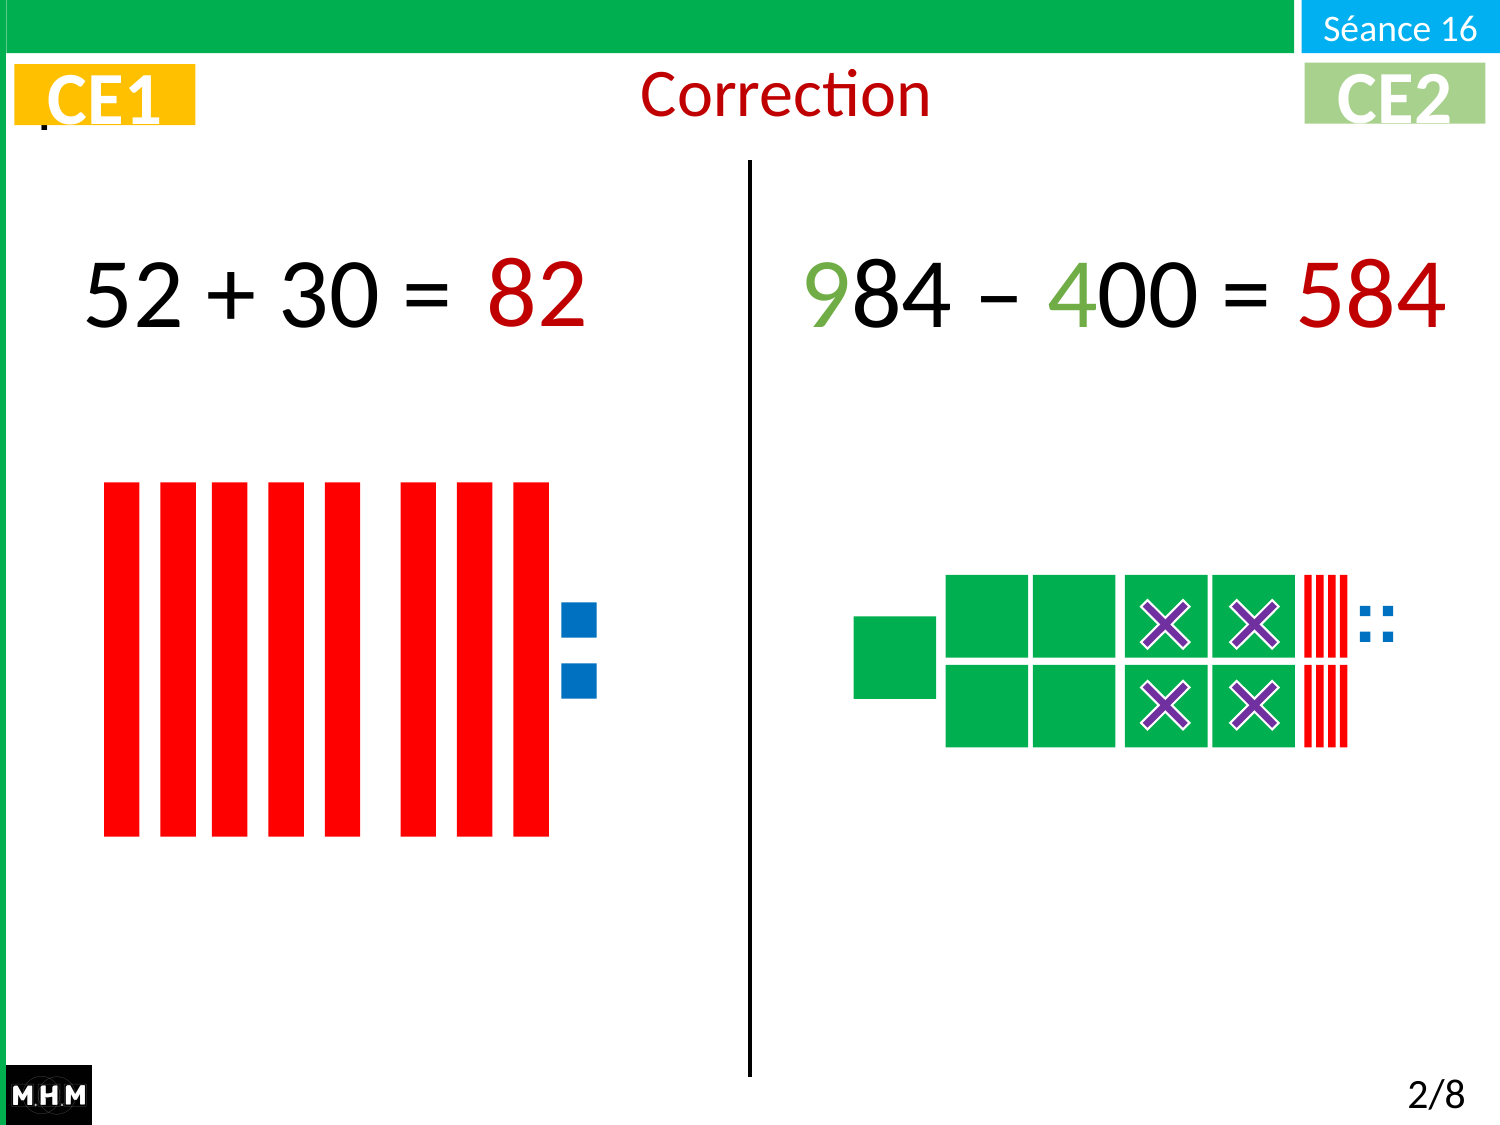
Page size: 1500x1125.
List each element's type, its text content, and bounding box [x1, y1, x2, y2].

text_box [560, 662, 598, 700]
picture [6, 1065, 92, 1125]
text_box CE2 [1303, 62, 1487, 125]
text_box [211, 481, 248, 838]
text_box [1228, 598, 1281, 651]
text_box [853, 615, 937, 700]
text_box [1382, 631, 1394, 643]
title Correction [625, 50, 1500, 139]
list 2/8 [1373, 1064, 1500, 1125]
text_box [945, 574, 1029, 659]
text_box [1211, 664, 1296, 748]
text_box [1359, 605, 1371, 617]
text_box [1315, 574, 1325, 659]
text_box 984 – 400 = [785, 220, 1280, 356]
text_box 52 + 30 = [67, 219, 749, 355]
text_box CE1 [13, 63, 196, 126]
text_box [1139, 598, 1192, 651]
text_box [1327, 574, 1337, 659]
text_box [103, 481, 140, 838]
text_box [456, 481, 493, 838]
text_box [1032, 574, 1117, 659]
text_box [1382, 605, 1394, 617]
text_box [1124, 574, 1209, 659]
text_box [1315, 664, 1325, 748]
text_box 52 + 30 = [751, 219, 937, 355]
text_box [267, 481, 305, 838]
text_box [1303, 574, 1313, 659]
text_box [159, 481, 197, 838]
text_box [512, 481, 550, 838]
text_box [1032, 664, 1117, 748]
text_box 584 [1280, 220, 1500, 356]
text_box [1139, 679, 1192, 731]
text_box [1359, 631, 1371, 643]
text_box [400, 481, 437, 838]
text_box [1339, 664, 1348, 748]
text_box [1228, 679, 1281, 731]
text_box [1303, 664, 1313, 748]
text_box [1339, 574, 1348, 659]
text_box [945, 664, 1029, 748]
text_box [1124, 664, 1209, 748]
text_box [1211, 574, 1296, 659]
text_box [1327, 664, 1337, 748]
text_box [560, 601, 598, 639]
text_box [324, 481, 361, 838]
